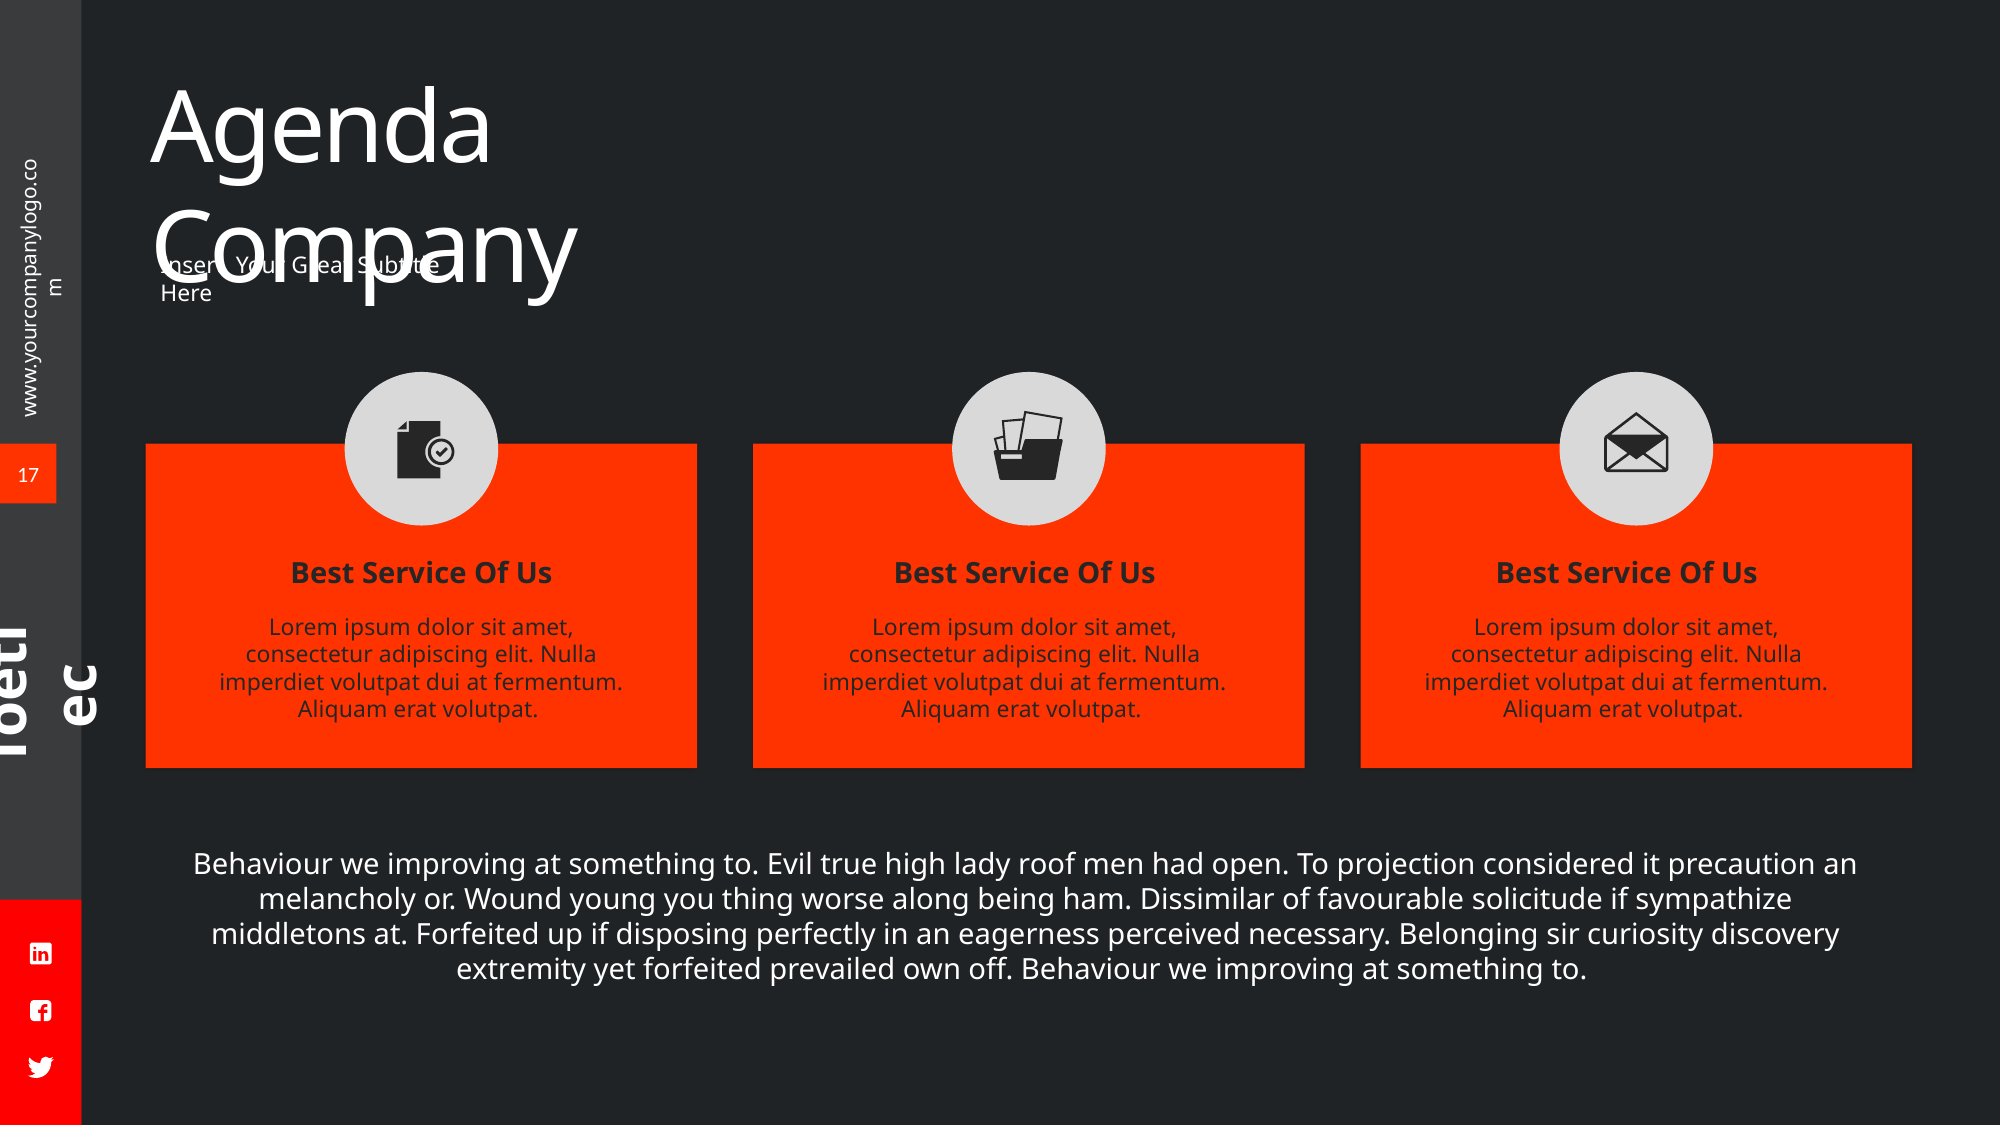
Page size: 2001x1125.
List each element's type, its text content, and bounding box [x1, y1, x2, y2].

text_box [1604, 411, 1669, 473]
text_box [993, 410, 1063, 480]
text_box Lorem ipsum dolor sit amet, consectetur adipiscing elit. Nulla imperdiet volutpat dui at fermentum. Aliquam erat volutpat. [196, 604, 647, 730]
text_box Best Service Of Us [834, 534, 1216, 604]
text_box Lorem ipsum dolor sit amet, consectetur adipiscing elit. Nulla imperdiet volutpat dui at fermentum. Aliquam erat volutpat. [1401, 604, 1852, 730]
text_box Agenda Company [135, 123, 664, 243]
text_box [752, 443, 1306, 769]
text_box [343, 370, 500, 527]
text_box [397, 421, 455, 479]
text_box [145, 443, 698, 769]
text_box [1360, 443, 1913, 769]
text_box Behaviour we improving at something to. Evil true high lady roof men had open. To projection considered it precaution an melancholy or. Wound young you thing worse along being ham. Dissimilar of favourable solicitude if sympathize middletons at. Forfeited up if disposing perfectly in an eagerness perceived necessary. Belonging sir curiosity discovery extremity yet forfeited prevailed own off. Behaviour we improving at something to. [172, 837, 1880, 993]
text_box Best Service Of Us [230, 534, 612, 604]
text_box Lorem ipsum dolor sit amet, consectetur adipiscing elit. Nulla imperdiet volutpat dui at fermentum. Aliquam erat volutpat. [799, 604, 1250, 730]
text_box [951, 370, 1107, 527]
text_box [1558, 370, 1715, 527]
text_box Best Service Of Us [1436, 534, 1818, 604]
text_box Insert Your Great Subtitle Here [145, 243, 500, 314]
slide_number 17 [0, 443, 57, 504]
